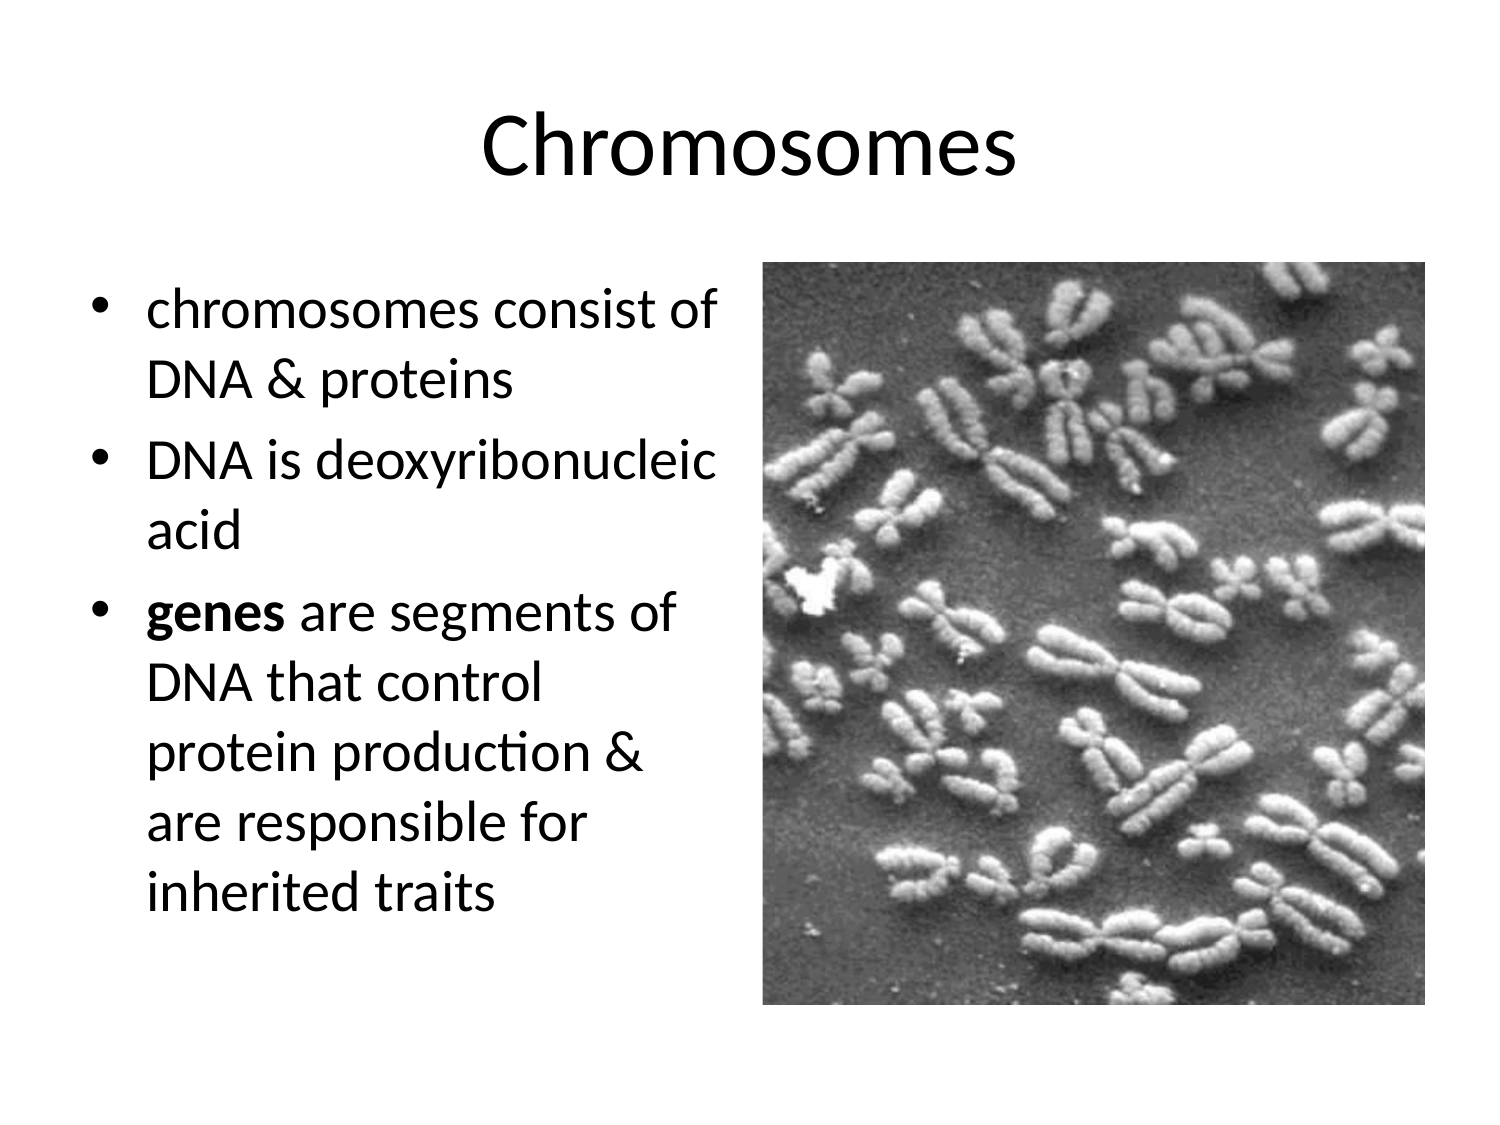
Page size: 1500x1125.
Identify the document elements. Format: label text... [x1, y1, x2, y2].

title Chromosomes [75, 45, 1425, 233]
list chromosomes consist of DNA & proteins DNA is deoxyribonucleic acid genes are segments of DNA that control protein production & are responsible for inherited traits [75, 262, 738, 1005]
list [762, 262, 1426, 1006]
